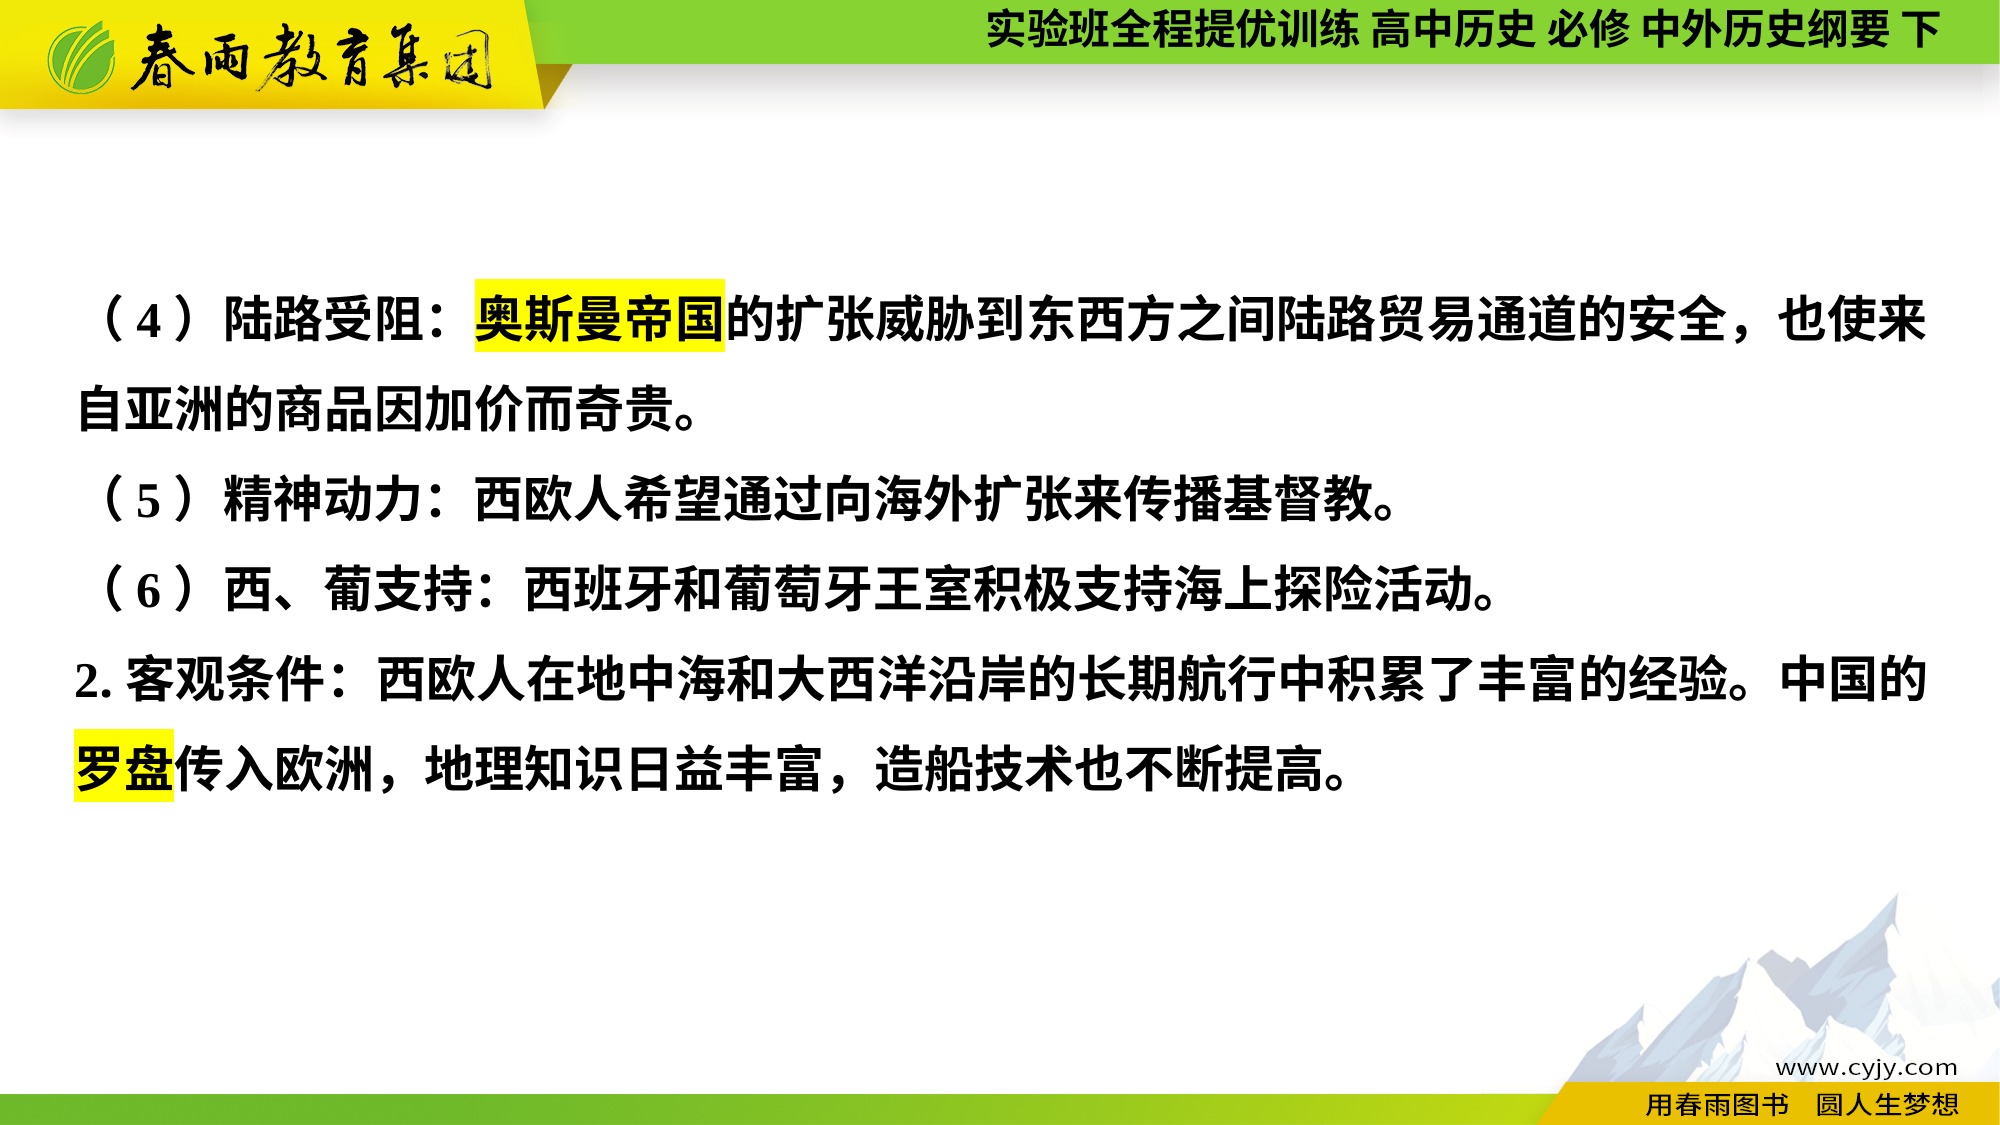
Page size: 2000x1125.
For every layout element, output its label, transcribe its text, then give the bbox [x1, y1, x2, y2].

list （4）陆路受阻：奥斯曼帝国的扩张威胁到东西方之间陆路贸易通道的安全，也使来自亚洲的商品因加价而奇贵。 （5）精神动力：西欧人希望通过向海外扩张来传播基督教。 （6）西、葡支持：西班牙和葡萄牙王室积极支持海上探险活动。 2.客观条件：西欧人在地中海和大西洋沿岸的长期航行中积累了丰富的经验。中国的罗盘传入欧洲，地理知识日益丰富，造船技术也不断提高。 [59, 249, 1944, 799]
picture [0, 0, 2000, 1125]
